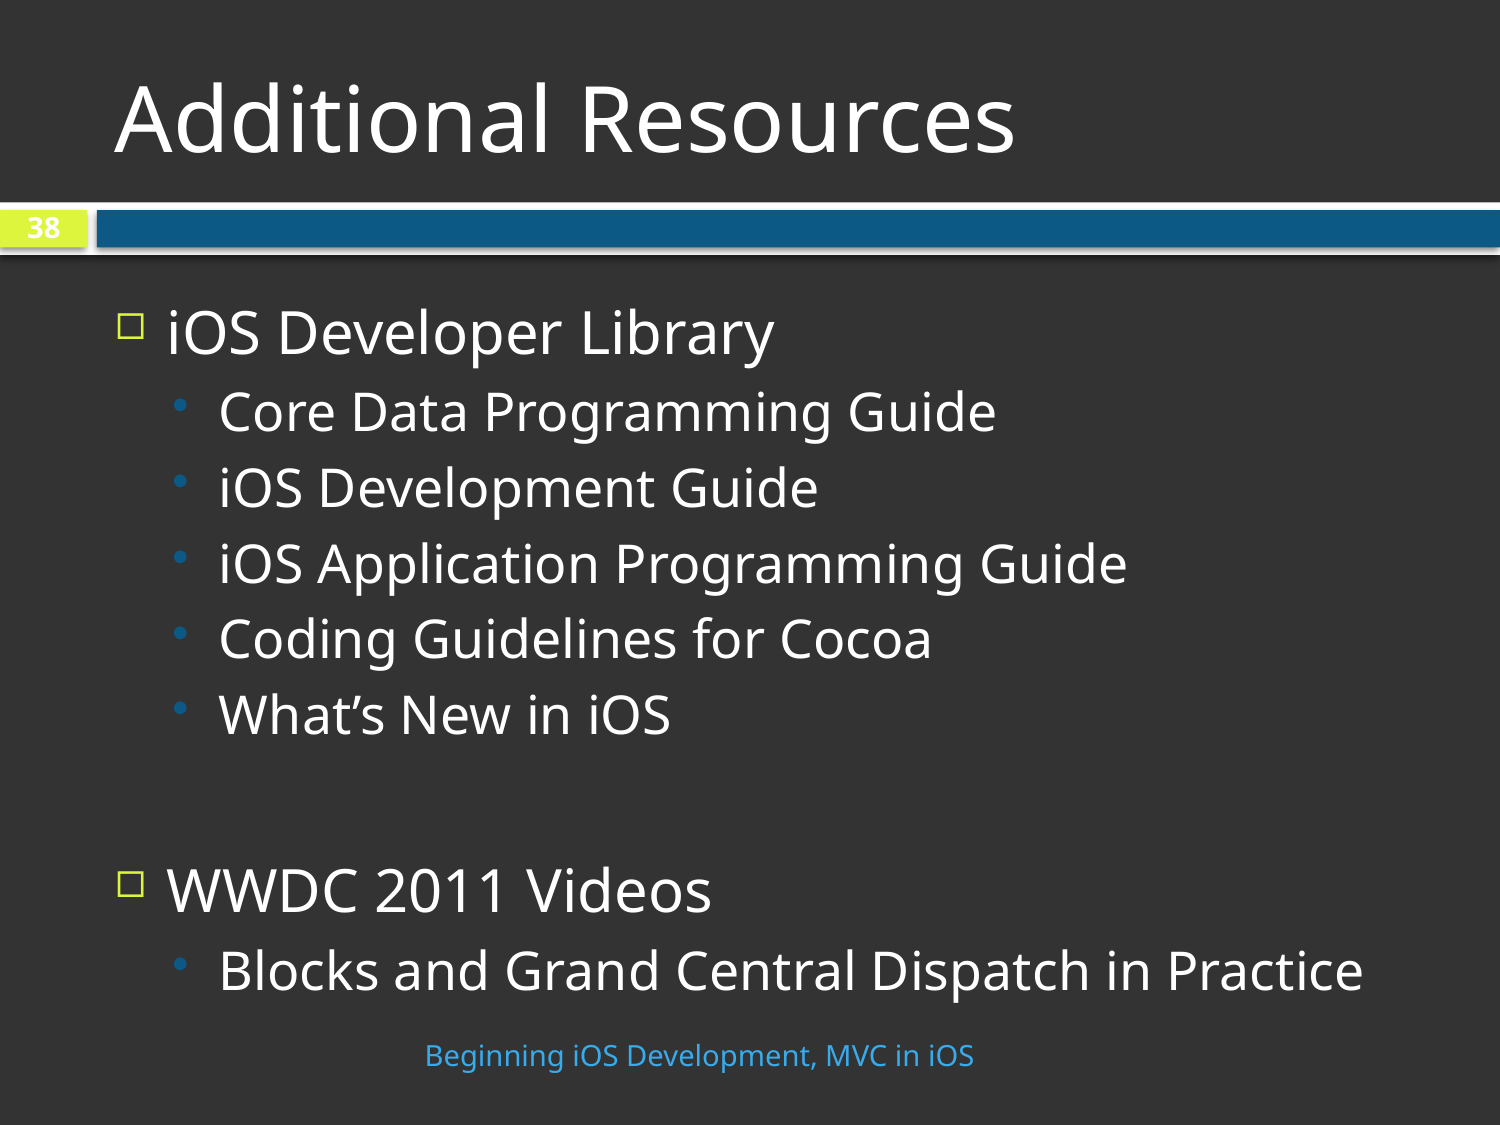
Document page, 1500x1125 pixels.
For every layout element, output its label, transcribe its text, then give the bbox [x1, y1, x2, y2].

footer Beginning iOS Development, MVC in iOS [99, 1024, 990, 1085]
list iOS Developer Library Core Data Programming Guide iOS Development Guide iOS Application Programming Guide Coding Guidelines for Cocoa What’s New in iOS WWDC 2011 Videos Blocks and Grand Central Dispatch in Practice [99, 287, 1438, 1013]
title Additional Resources [99, 44, 1425, 188]
slide_number 38 [0, 208, 88, 249]
